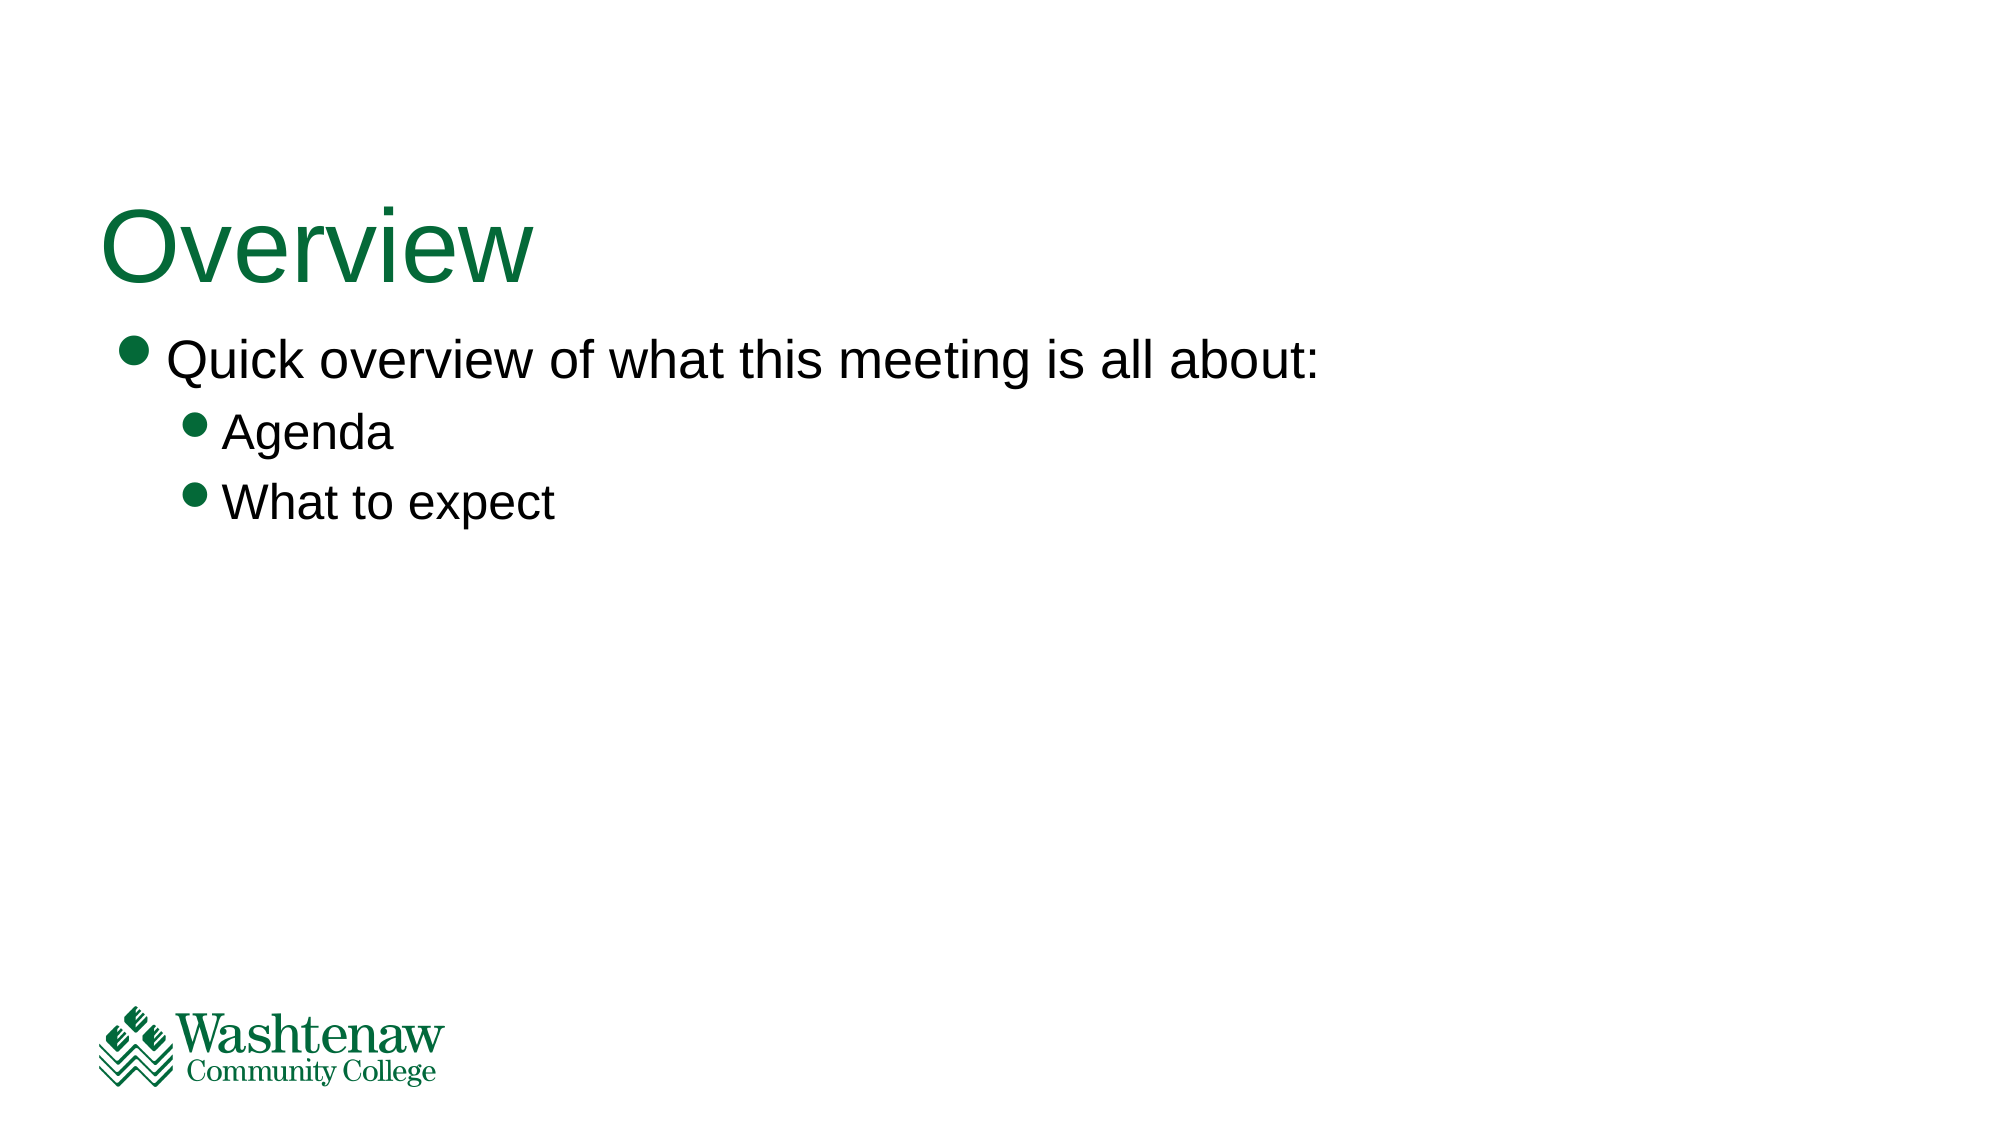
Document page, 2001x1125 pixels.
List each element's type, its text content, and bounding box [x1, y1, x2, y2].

picture [99, 1038, 445, 1087]
title Overview [99, 115, 1900, 303]
list Quick overview of what this meeting is all about: Agenda What to expect [99, 317, 1900, 1038]
